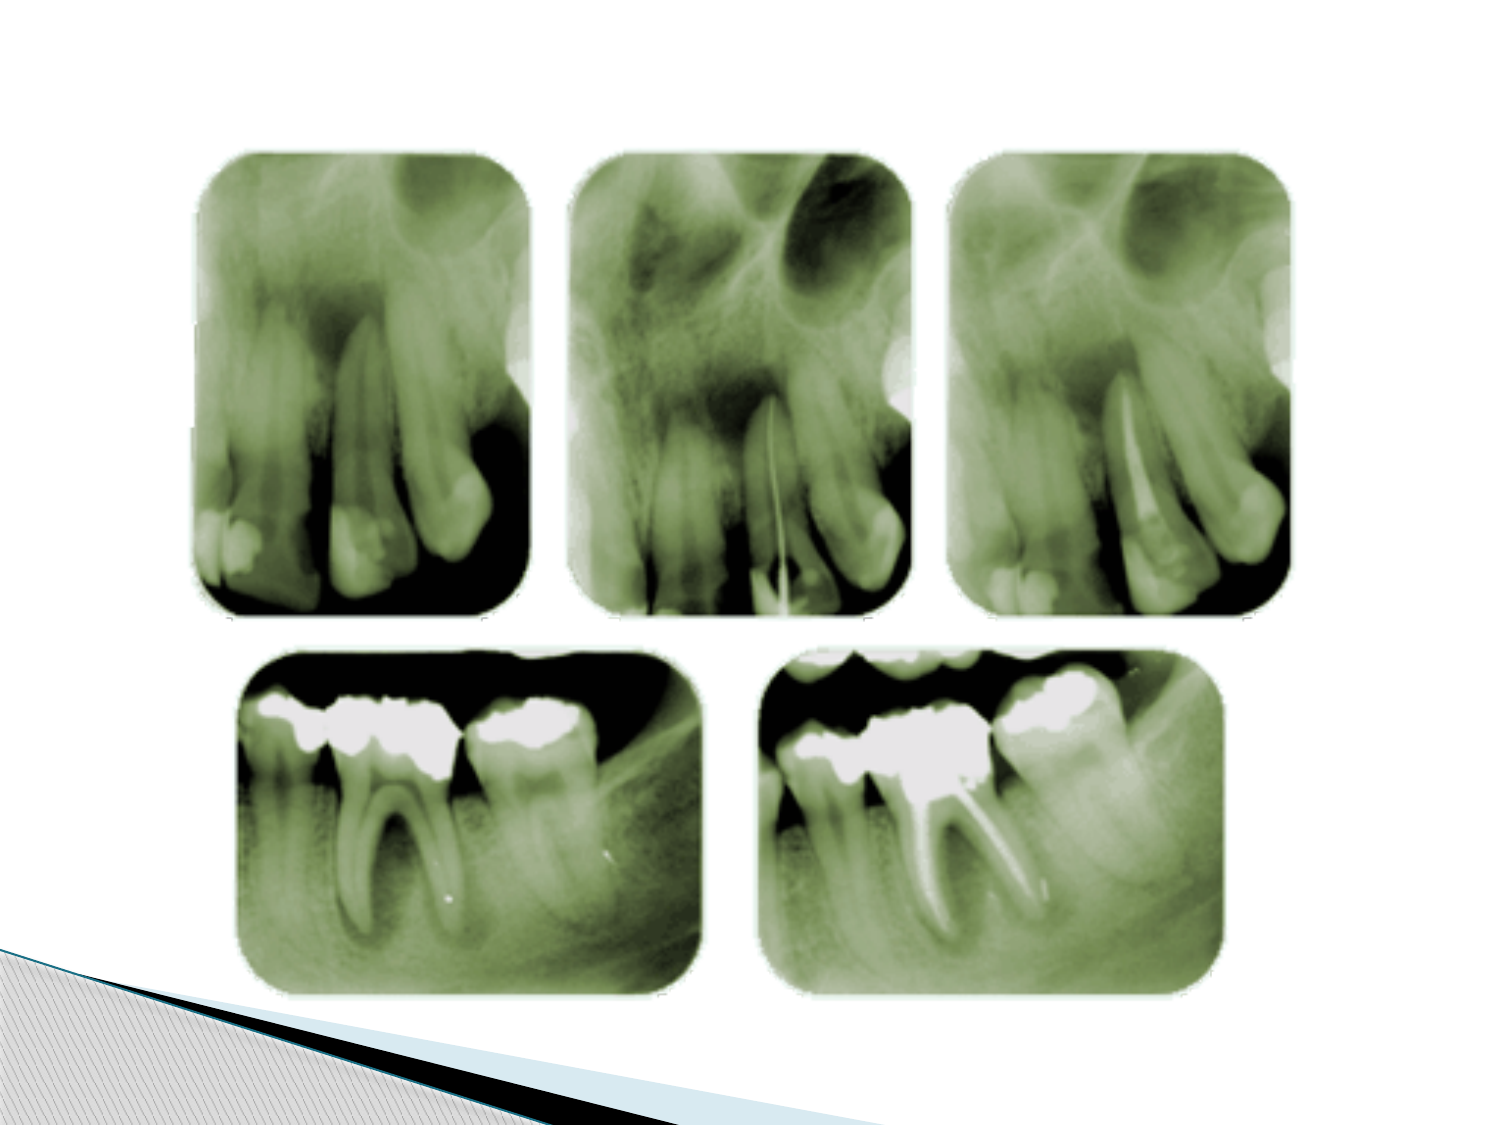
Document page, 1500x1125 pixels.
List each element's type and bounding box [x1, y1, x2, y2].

list [182, 136, 1306, 1010]
